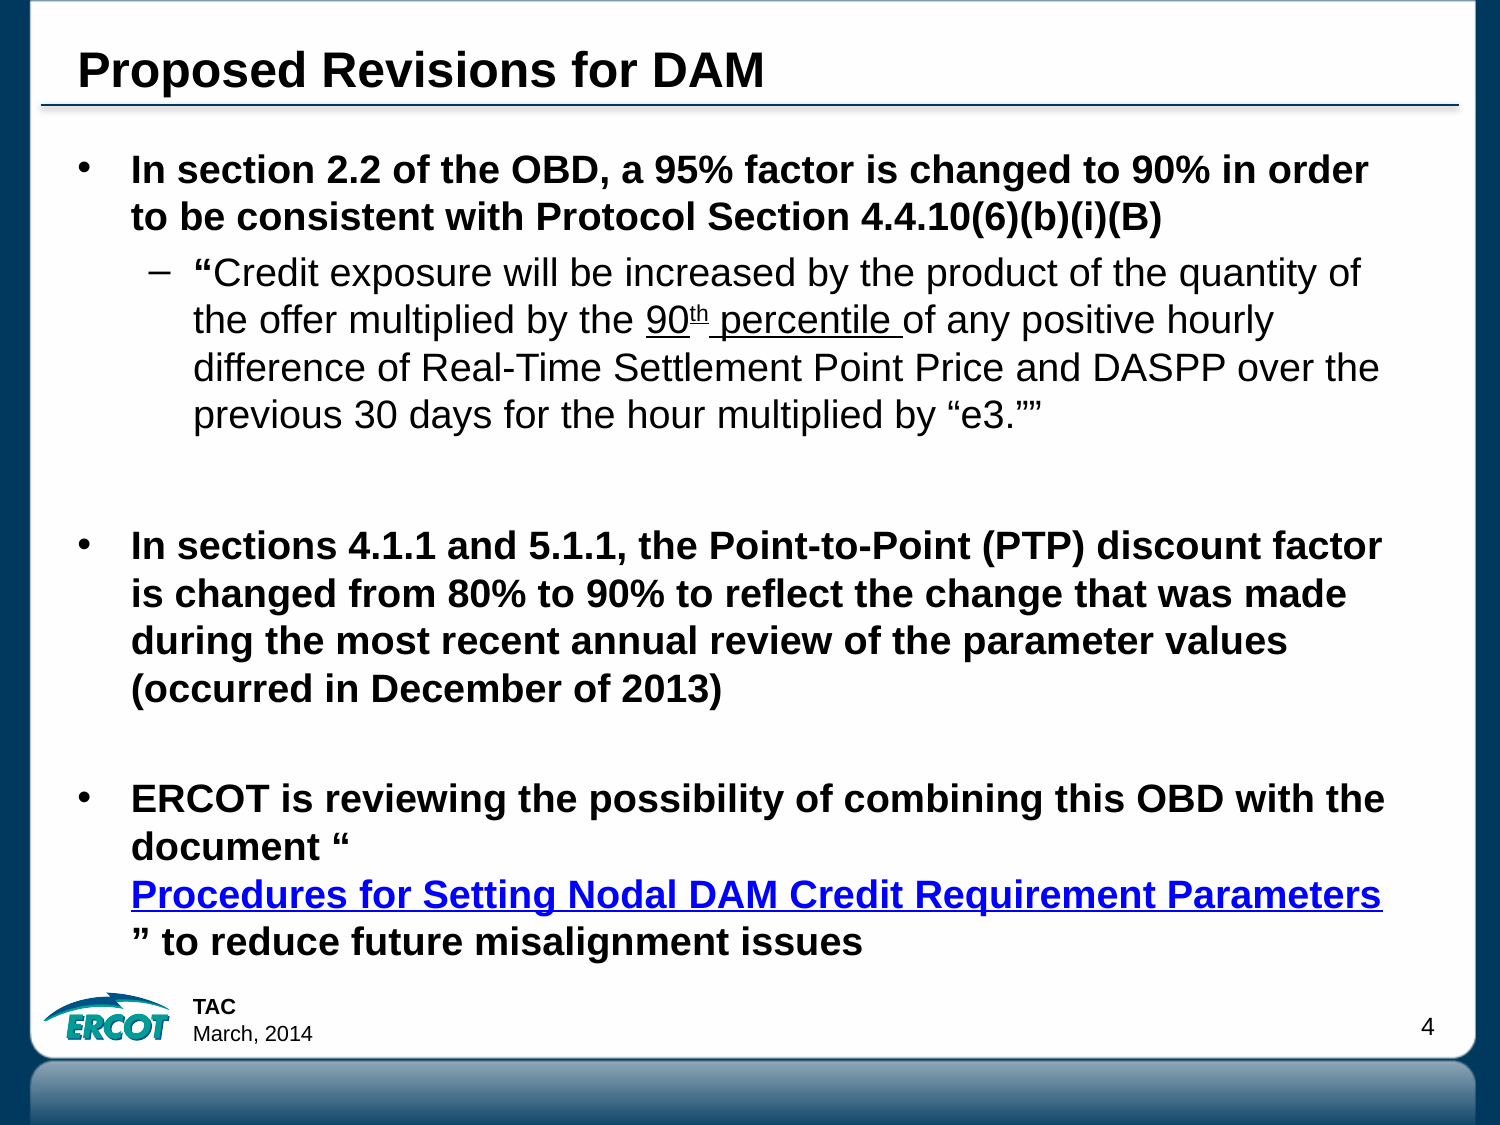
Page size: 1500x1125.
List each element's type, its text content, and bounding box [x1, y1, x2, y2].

title Proposed Revisions for DAM [62, 29, 1450, 106]
list In section 2.2 of the OBD, a 95% factor is changed to 90% in order to be consistent with Protocol Section 4.4.10(6)(b)(i)(B) “Credit exposure will be increased by the product of the quantity of the offer multiplied by the 90th percentile of any positive hourly difference of Real-Time Settlement Point Price and DASPP over the previous 30 days for the hour multiplied by “e3.”” In sections 4.1.1 and 5.1.1, the Point-to-Point (PTP) discount factor is changed from 80% to 90% to reflect the change that was made during the most recent annual review of the parameter values (occurred in December of 2013) ERCOT is reviewing the possibility of combining this OBD with the document “Procedures for Setting Nodal DAM Credit Requirement Parameters” to reduce future misalignment issues [62, 135, 1413, 976]
picture [0, 0, 1500, 1125]
